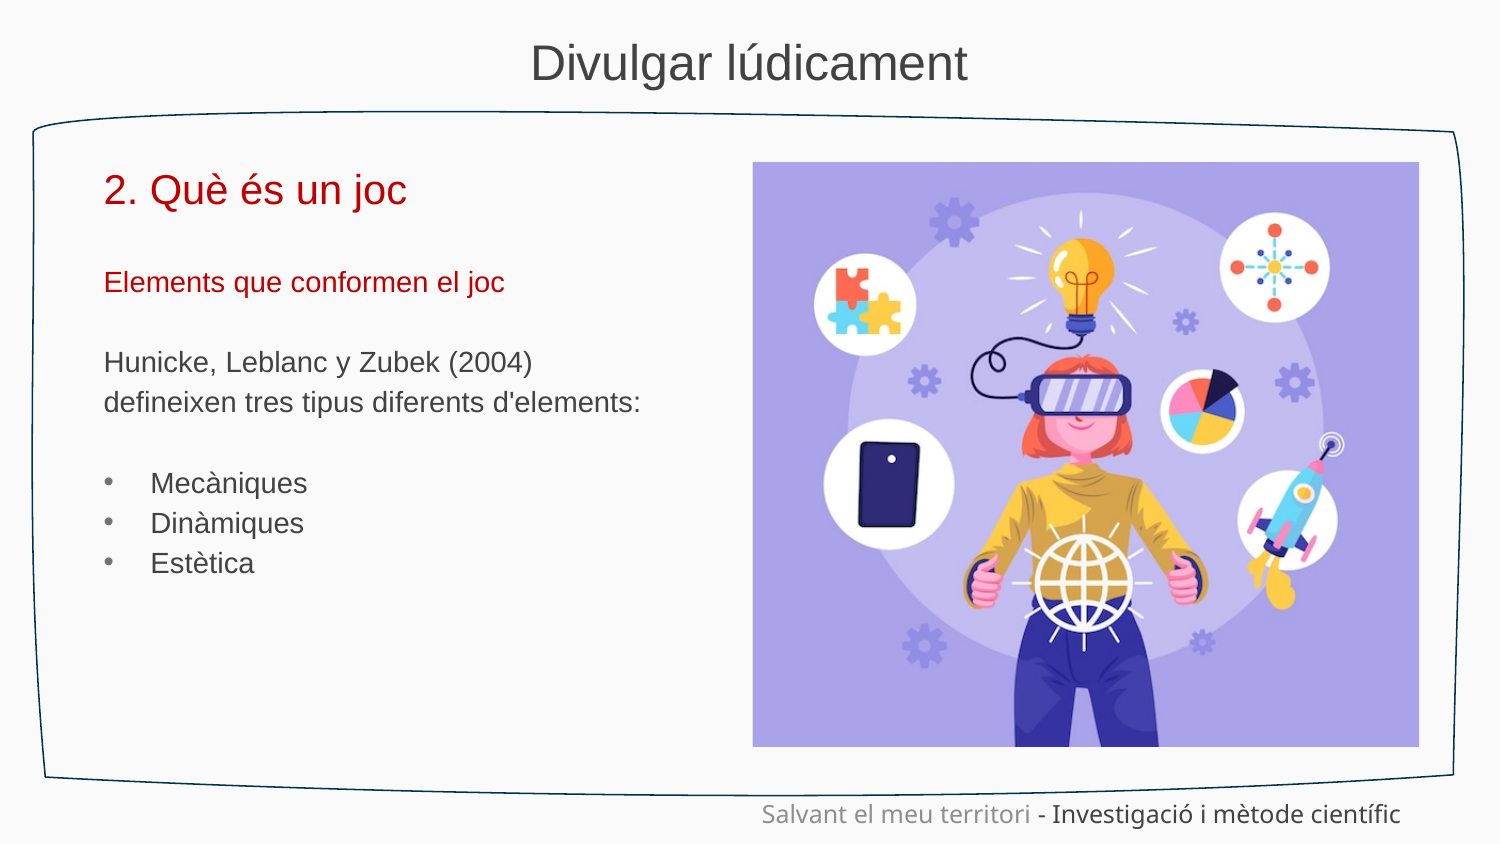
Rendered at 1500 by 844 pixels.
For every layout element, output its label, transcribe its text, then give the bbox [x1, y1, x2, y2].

text_box Elements que conformen el joc Hunicke, Leblanc y Zubek (2004) defineixen tres tipus diferents d'elements: Mecàniques Dinàmiques Estètica [88, 242, 665, 747]
title Divulgar lúdicament [0, 20, 1499, 106]
text_box Salvant el meu territori - Investigació i mètode científic [88, 790, 1417, 844]
picture [752, 161, 1420, 747]
text_box 2. Què és un joc [88, 147, 1417, 234]
text_box [32, 111, 1464, 790]
